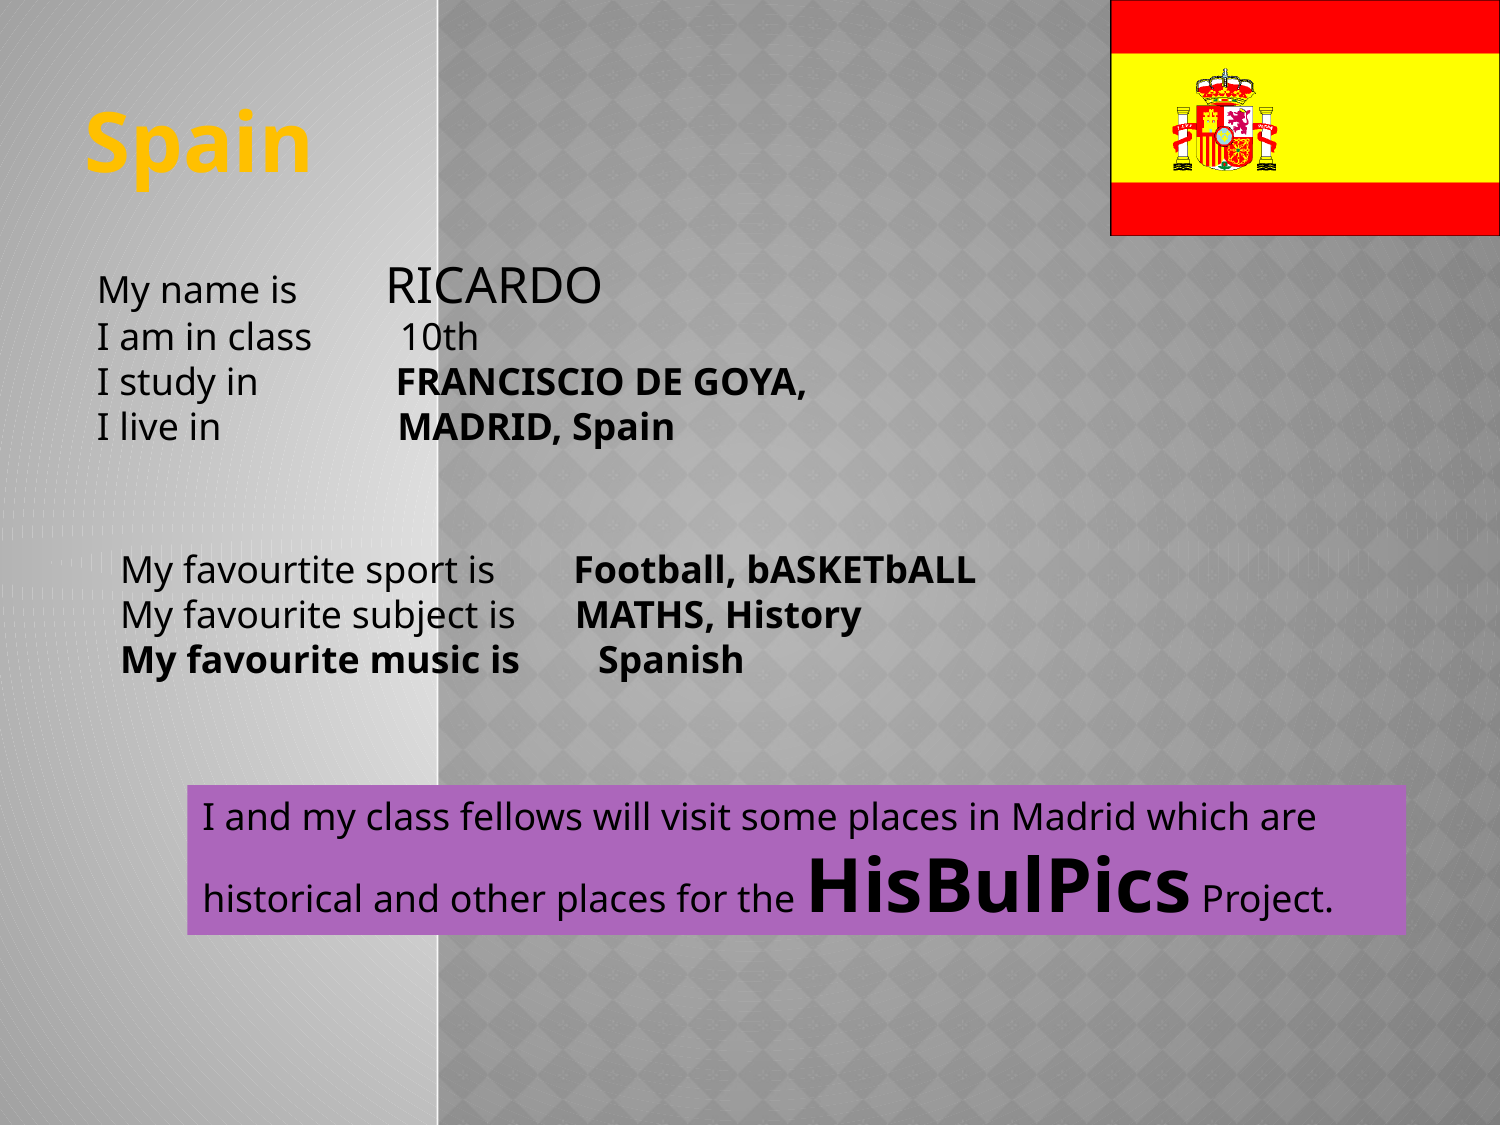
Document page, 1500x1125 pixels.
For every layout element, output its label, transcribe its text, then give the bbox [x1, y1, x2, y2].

text_box I and my class fellows will visit some places in Madrid which are historical and other places for the HisBulPics Project. [187, 785, 1407, 935]
text_box My favourtite sport is Football, bASKETbALL My favourite subject is MATHS, History My favourite music is Spanish [105, 538, 1207, 779]
text_box My name is RICARDO I am in class 10th I study in FRANCISCIO DE GOYA, I live in MADRID, Spain [82, 246, 1008, 501]
text_box Spain [70, 82, 399, 197]
picture [1110, 0, 1500, 237]
